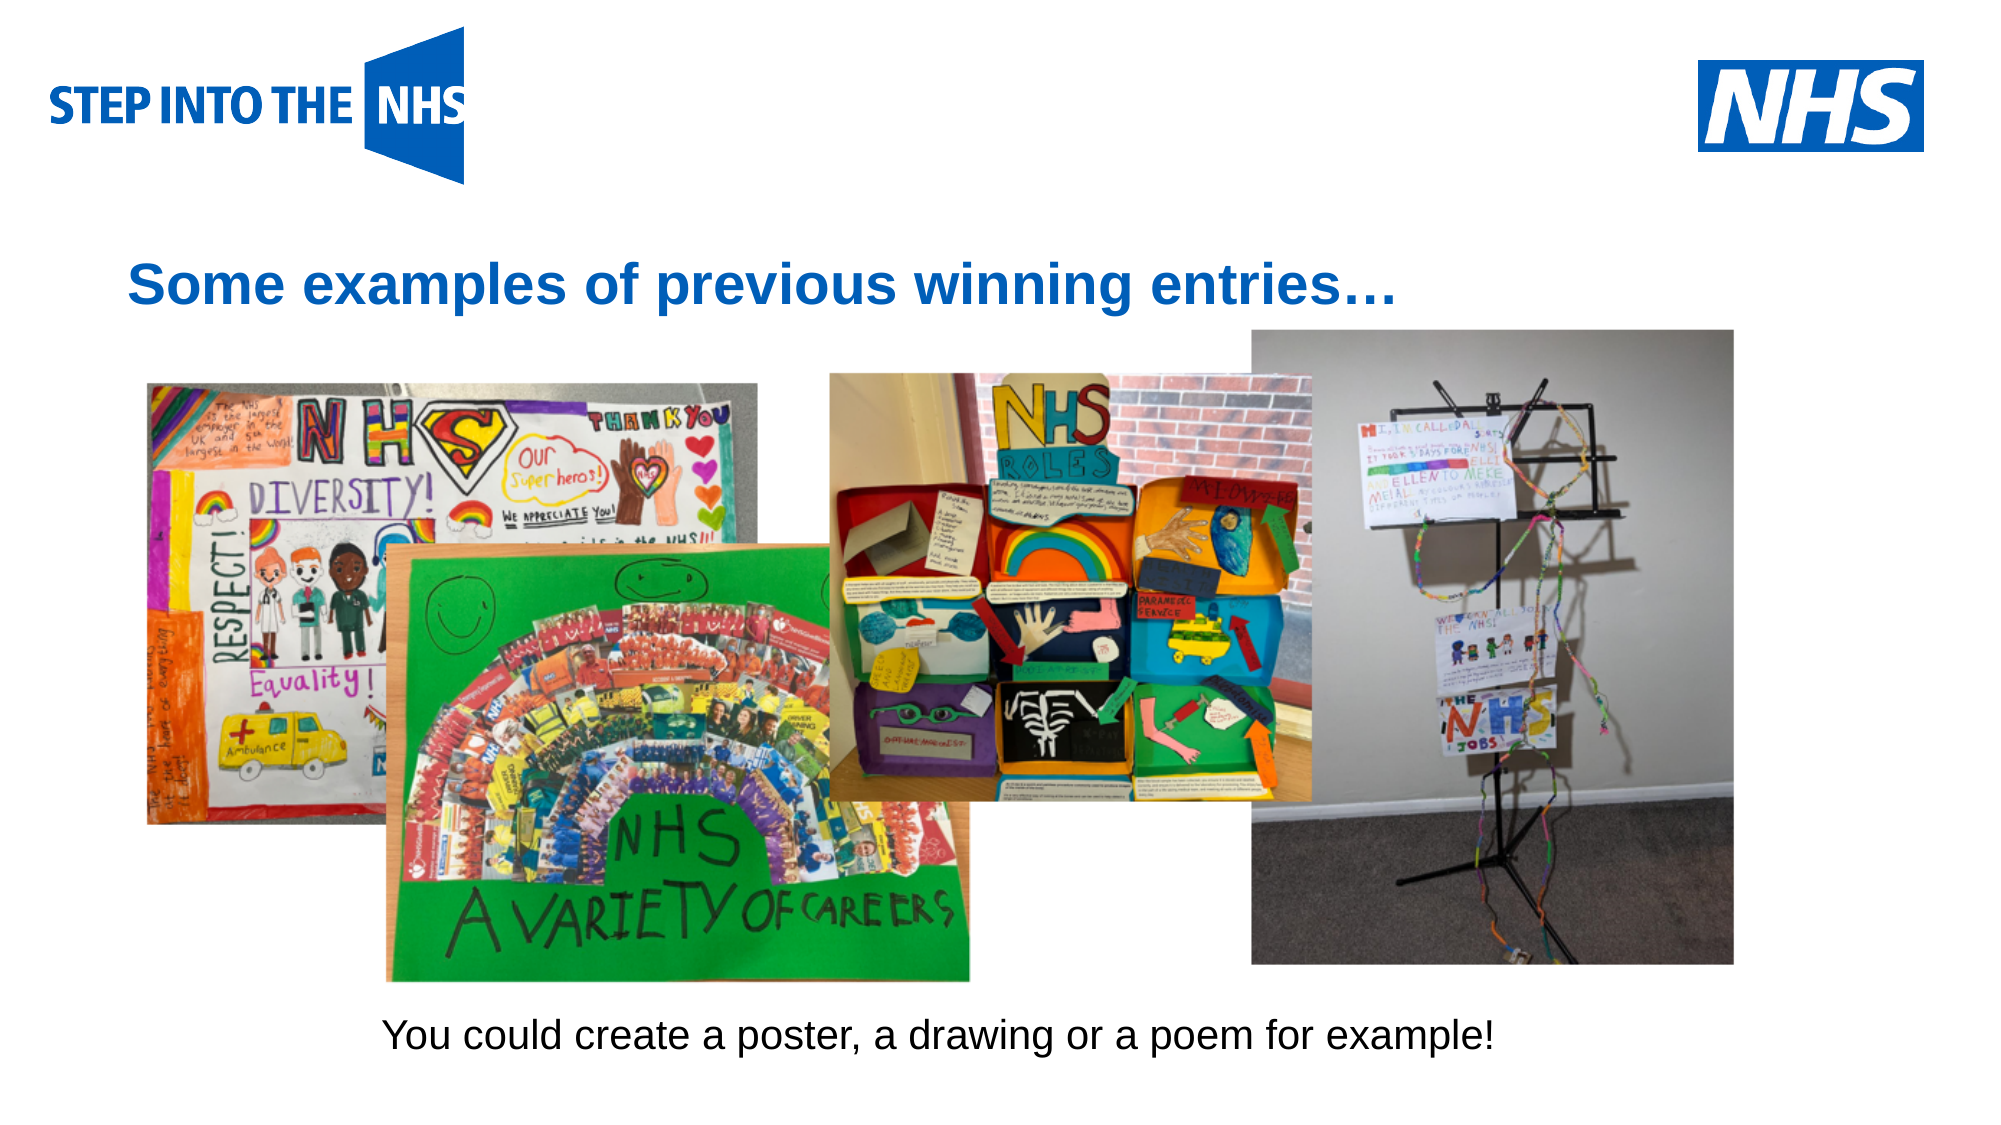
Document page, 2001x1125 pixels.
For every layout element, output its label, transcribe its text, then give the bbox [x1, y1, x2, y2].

picture [130, 317, 1747, 988]
picture [1697, 60, 1924, 152]
text_box Some examples of previous winning entries… [112, 235, 1888, 835]
picture [50, 26, 464, 185]
text_box You could create a poster, a drawing or a poem for example! [219, 1000, 1657, 1065]
